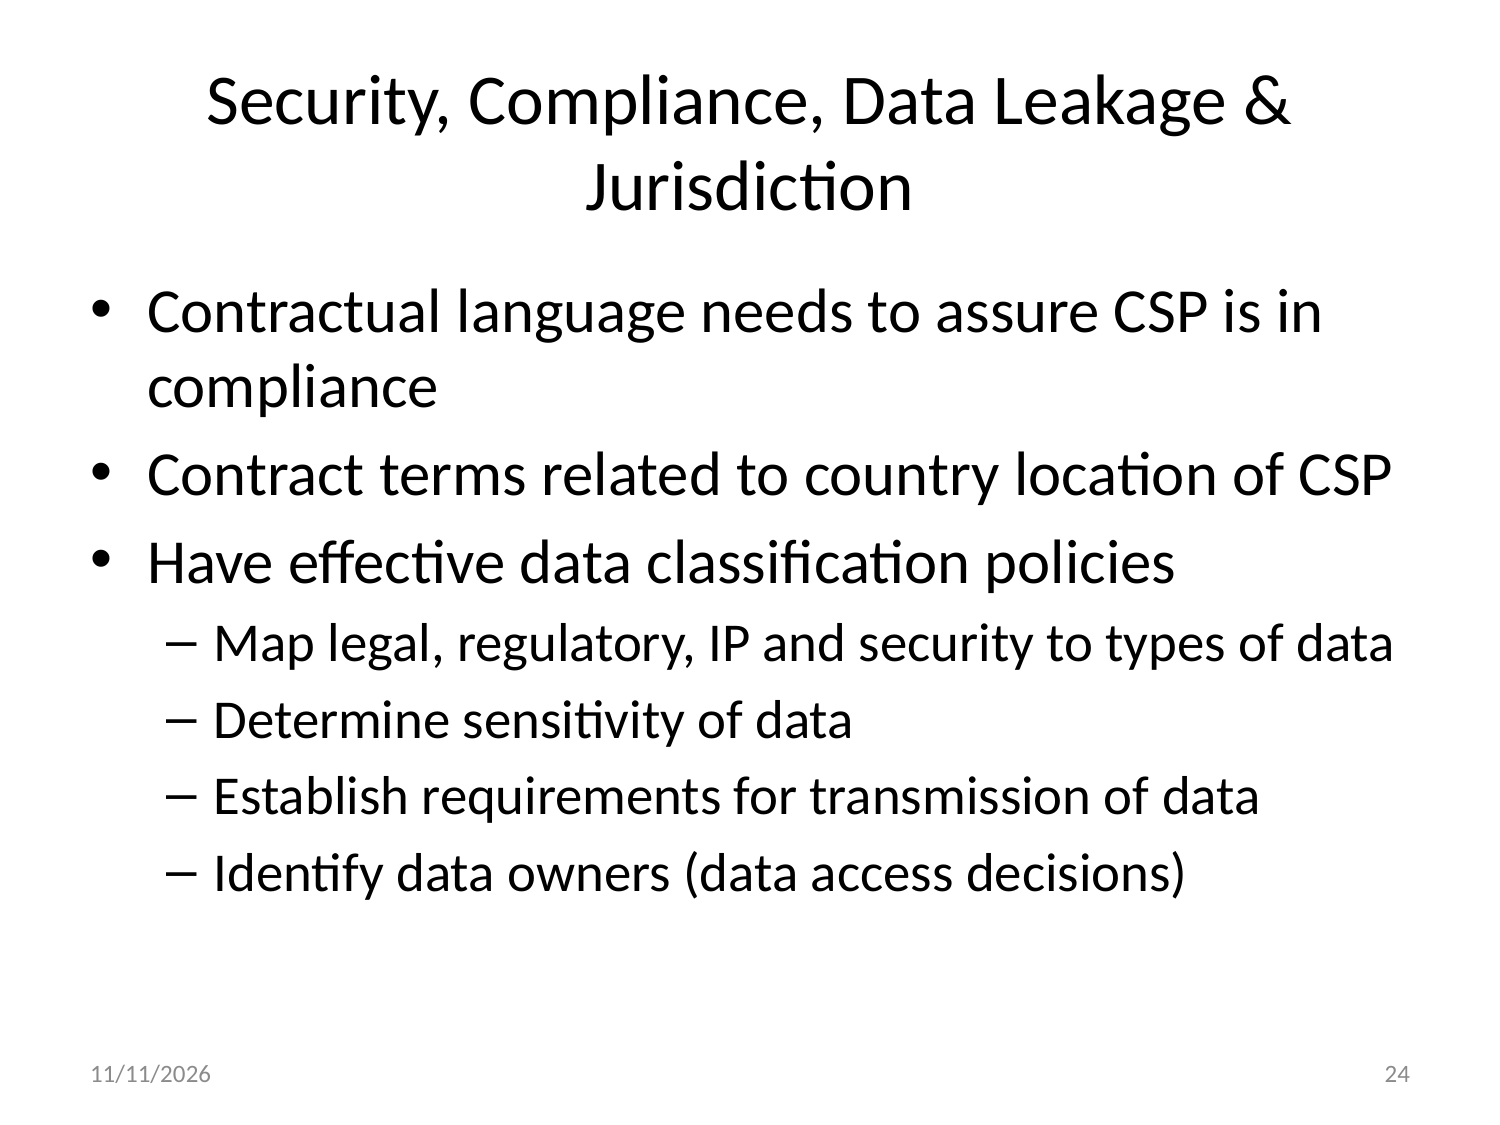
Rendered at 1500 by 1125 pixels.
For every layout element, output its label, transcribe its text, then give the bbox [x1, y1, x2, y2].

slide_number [75, 1042, 425, 1103]
slide_number 24 [1074, 1042, 1425, 1103]
list Contractual language needs to assure CSP is in compliance Contract terms related to country location of CSP Have effective data classification policies Map legal, regulatory, IP and security to types of data Determine sensitivity of data Establish requirements for transmission of data Identify data owners (data access decisions) [75, 262, 1425, 1005]
title Security, Compliance, Data Leakage & Jurisdiction [75, 45, 1425, 233]
